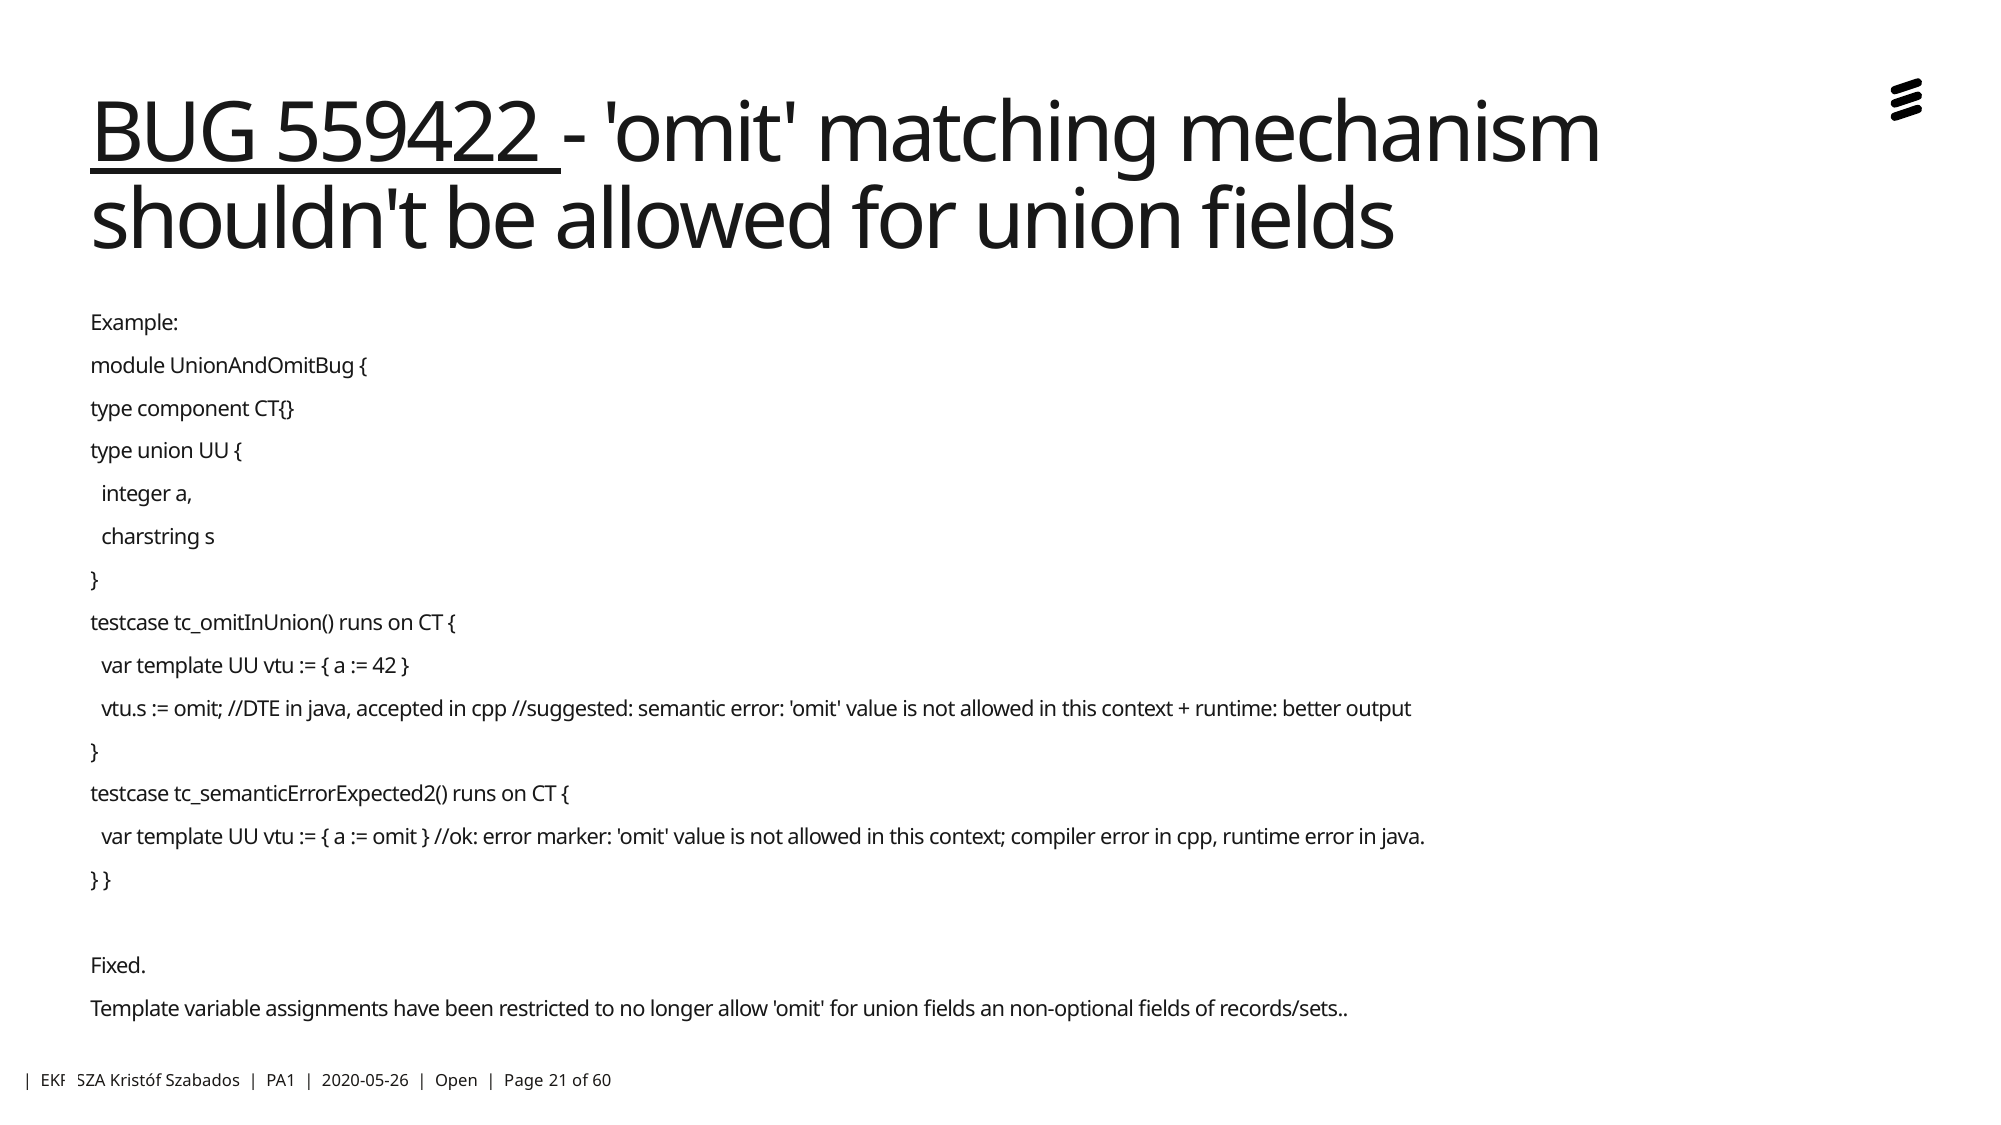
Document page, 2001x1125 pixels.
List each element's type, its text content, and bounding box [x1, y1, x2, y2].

title BUG 559422 - 'omit' matching mechanism shouldn't be allowed for union fields [78, 77, 1805, 256]
list Example: module UnionAndOmitBug { type component CT{} type union UU { integer a, charstring s } testcase tc_omitInUnion() runs on CT { var template UU vtu := { a := 42 } vtu.s := omit; //DTE in java, accepted in cpp //suggested: semantic error: 'omit' value is not allowed in this context + runtime: better output } testcase tc_semanticErrorExpected2() runs on CT { var template UU vtu := { a := omit } //ok: error marker: 'omit' value is not allowed in this context; compiler error in cpp, runtime error in java. } } Fixed. Template variable assignments have been restricted to no longer allow 'omit' for union fields an non-optional fields of records/sets.. [78, 302, 1922, 1024]
